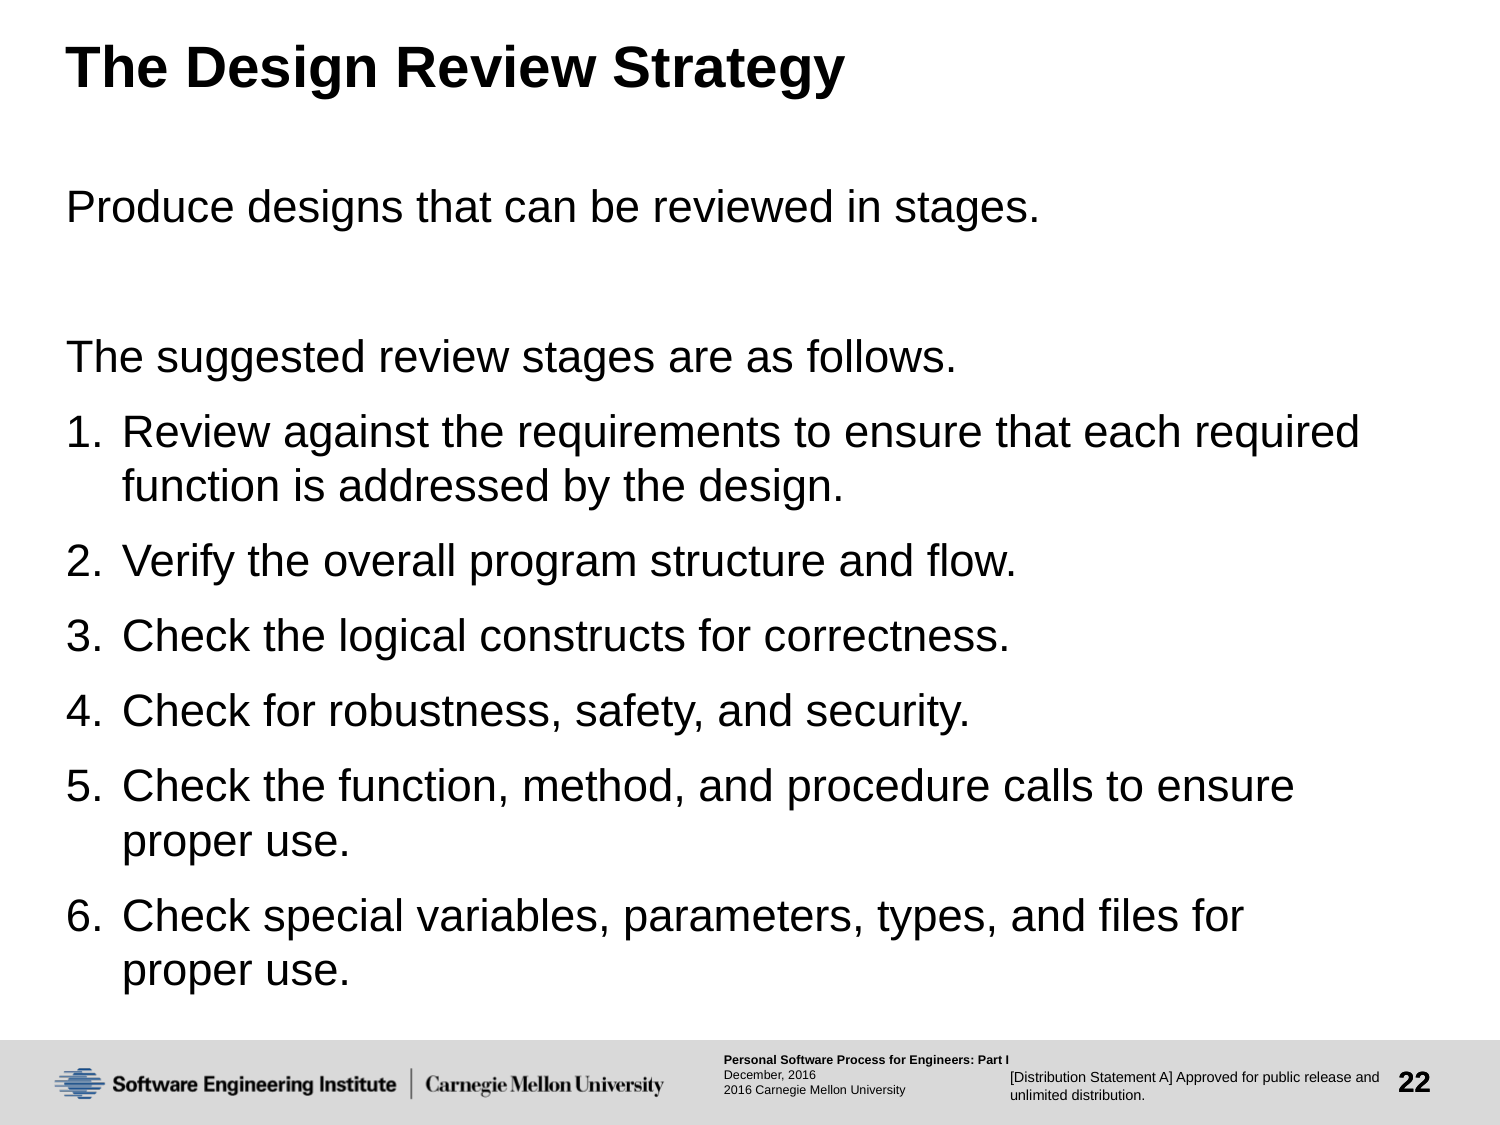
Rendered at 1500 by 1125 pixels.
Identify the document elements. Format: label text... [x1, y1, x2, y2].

picture [46, 1061, 673, 1104]
list Produce designs that can be reviewed in stages. The suggested review stages are as follows. 1. Review against the requirements to ensure that each required function is addressed by the design. 2. Verify the overall program structure and flow. 3. Check the logical constructs for correctness. 4. Check for robustness, safety, and security. 5. Check the function, method, and procedure calls to ensure proper use. 6. Check special variables, parameters, types, and files for proper use. [65, 177, 1431, 1000]
title The Design Review Strategy [65, 37, 1313, 148]
